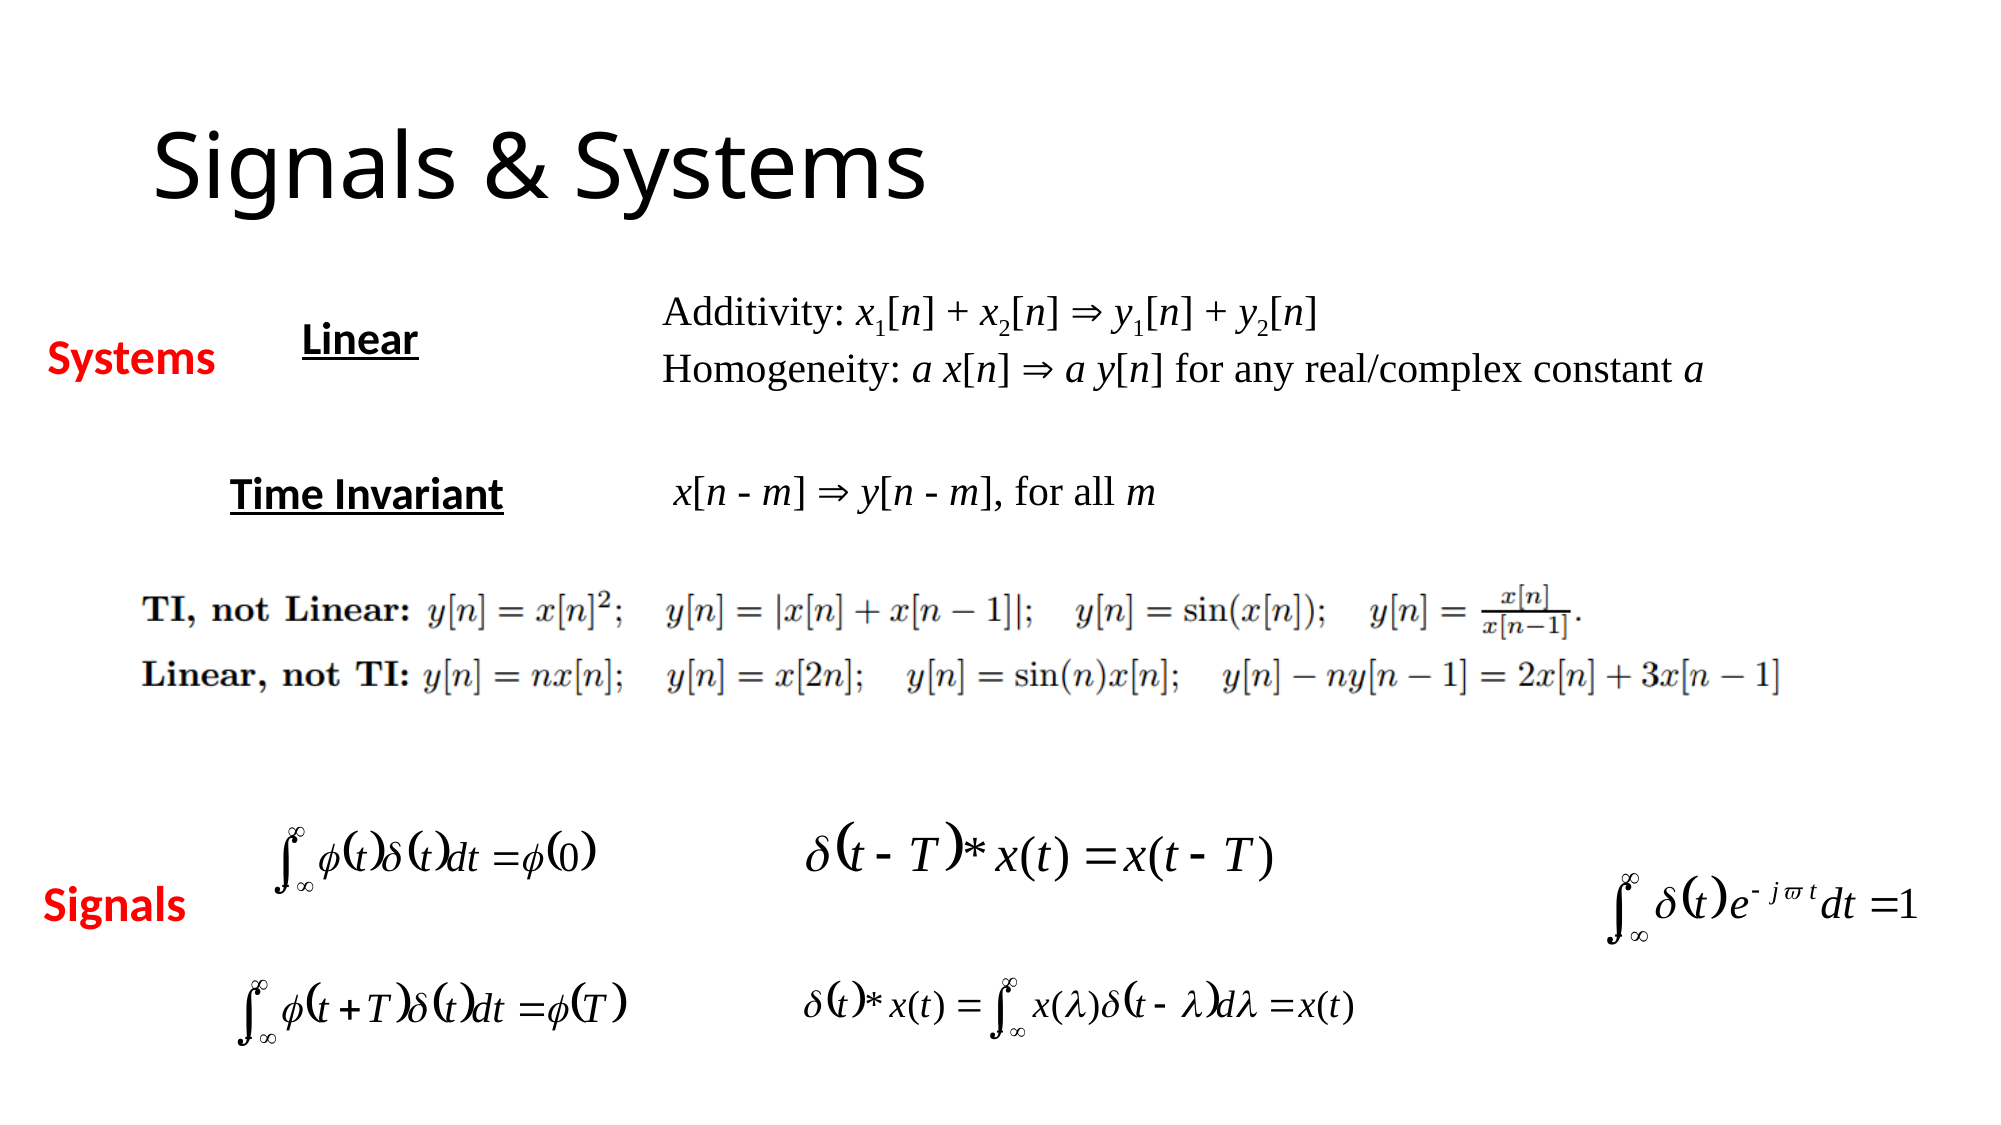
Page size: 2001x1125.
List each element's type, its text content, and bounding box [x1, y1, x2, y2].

text_box x[n - m]  y[n - m], for all m [658, 456, 1172, 521]
picture [126, 575, 1783, 728]
text_box Linear [287, 301, 530, 371]
text_box Systems [32, 317, 243, 392]
text_box Time Invariant [214, 456, 631, 526]
text_box Additivity: x1[n] + x2[n]  y1[n] + y2[n] Homogeneity: a x[n]  a y[n] for any real/complex constant a [572, 276, 1965, 399]
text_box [261, 811, 599, 903]
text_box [797, 820, 1283, 893]
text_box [797, 963, 1363, 1046]
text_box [1593, 856, 1923, 1071]
text_box Signals [28, 864, 238, 939]
title Signals & Systems [137, 59, 1863, 278]
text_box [224, 963, 628, 1054]
